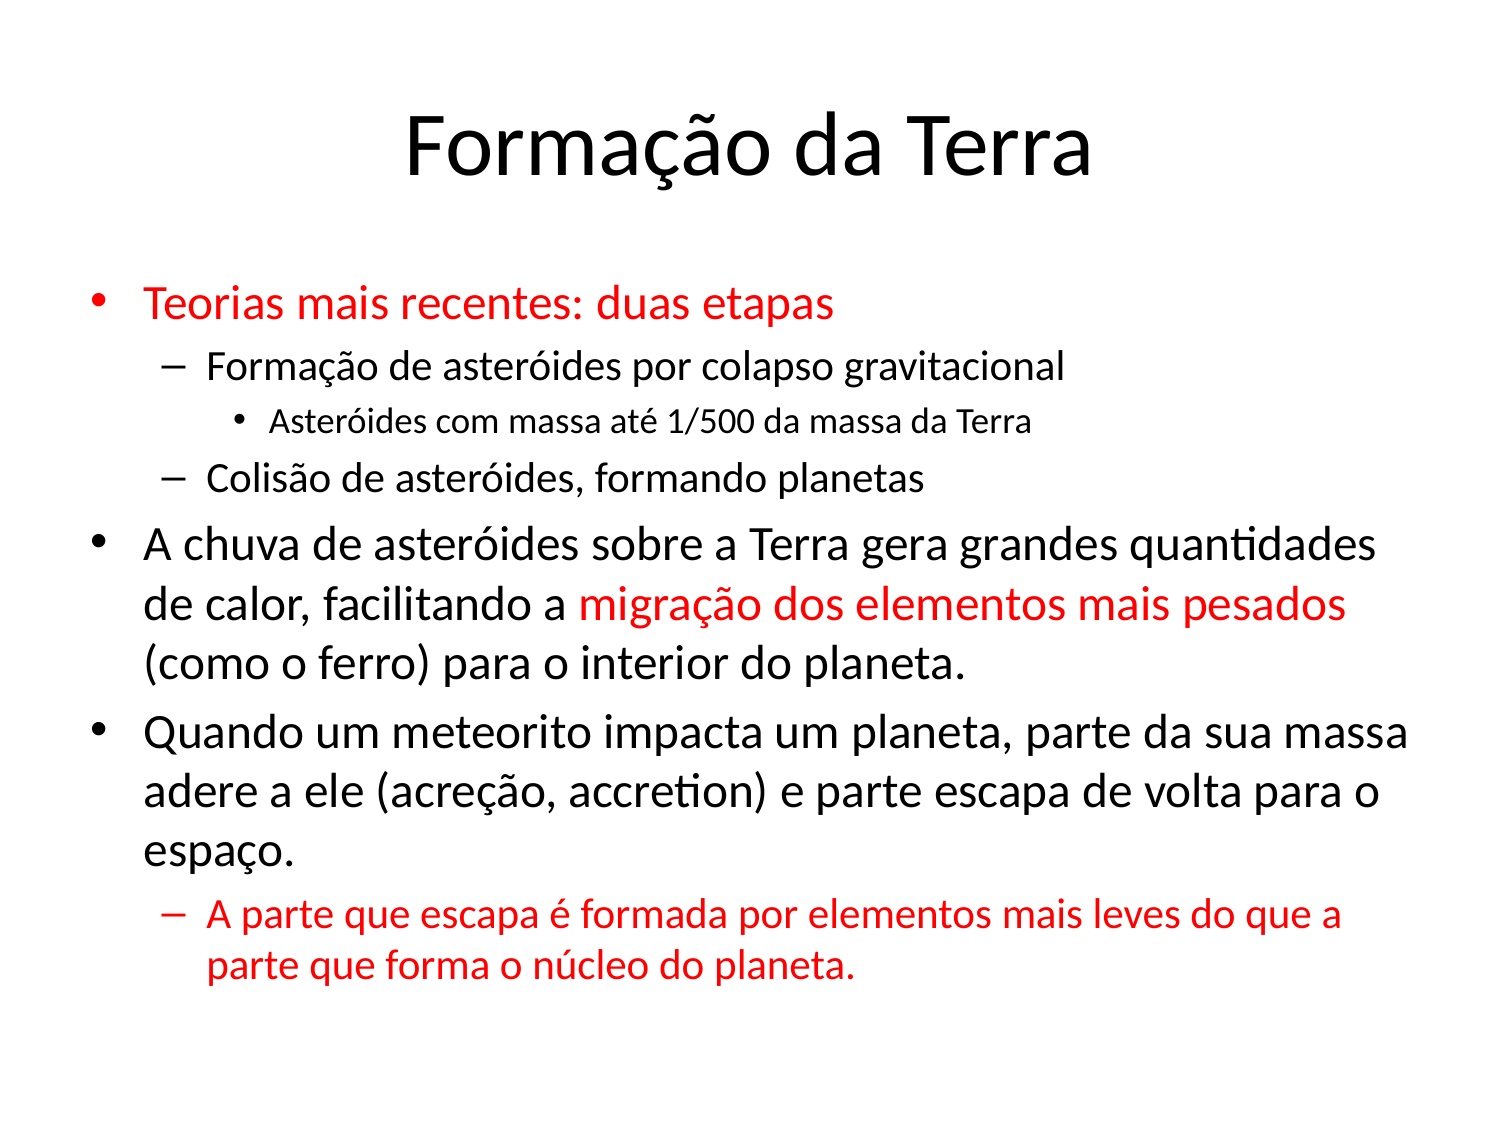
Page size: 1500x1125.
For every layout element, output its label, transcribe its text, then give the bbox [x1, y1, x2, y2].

title Formação da Terra [75, 45, 1425, 233]
list Teorias mais recentes: duas etapas Formação de asteróides por colapso gravitacional Asteróides com massa até 1/500 da massa da Terra Colisão de asteróides, formando planetas A chuva de asteróides sobre a Terra gera grandes quantidades de calor, facilitando a migração dos elementos mais pesados (como o ferro) para o interior do planeta. Quando um meteorito impacta um planeta, parte da sua massa adere a ele (acreção, accretion) e parte escapa de volta para o espaço. A parte que escapa é formada por elementos mais leves do que a parte que forma o núcleo do planeta. [75, 262, 1425, 1005]
